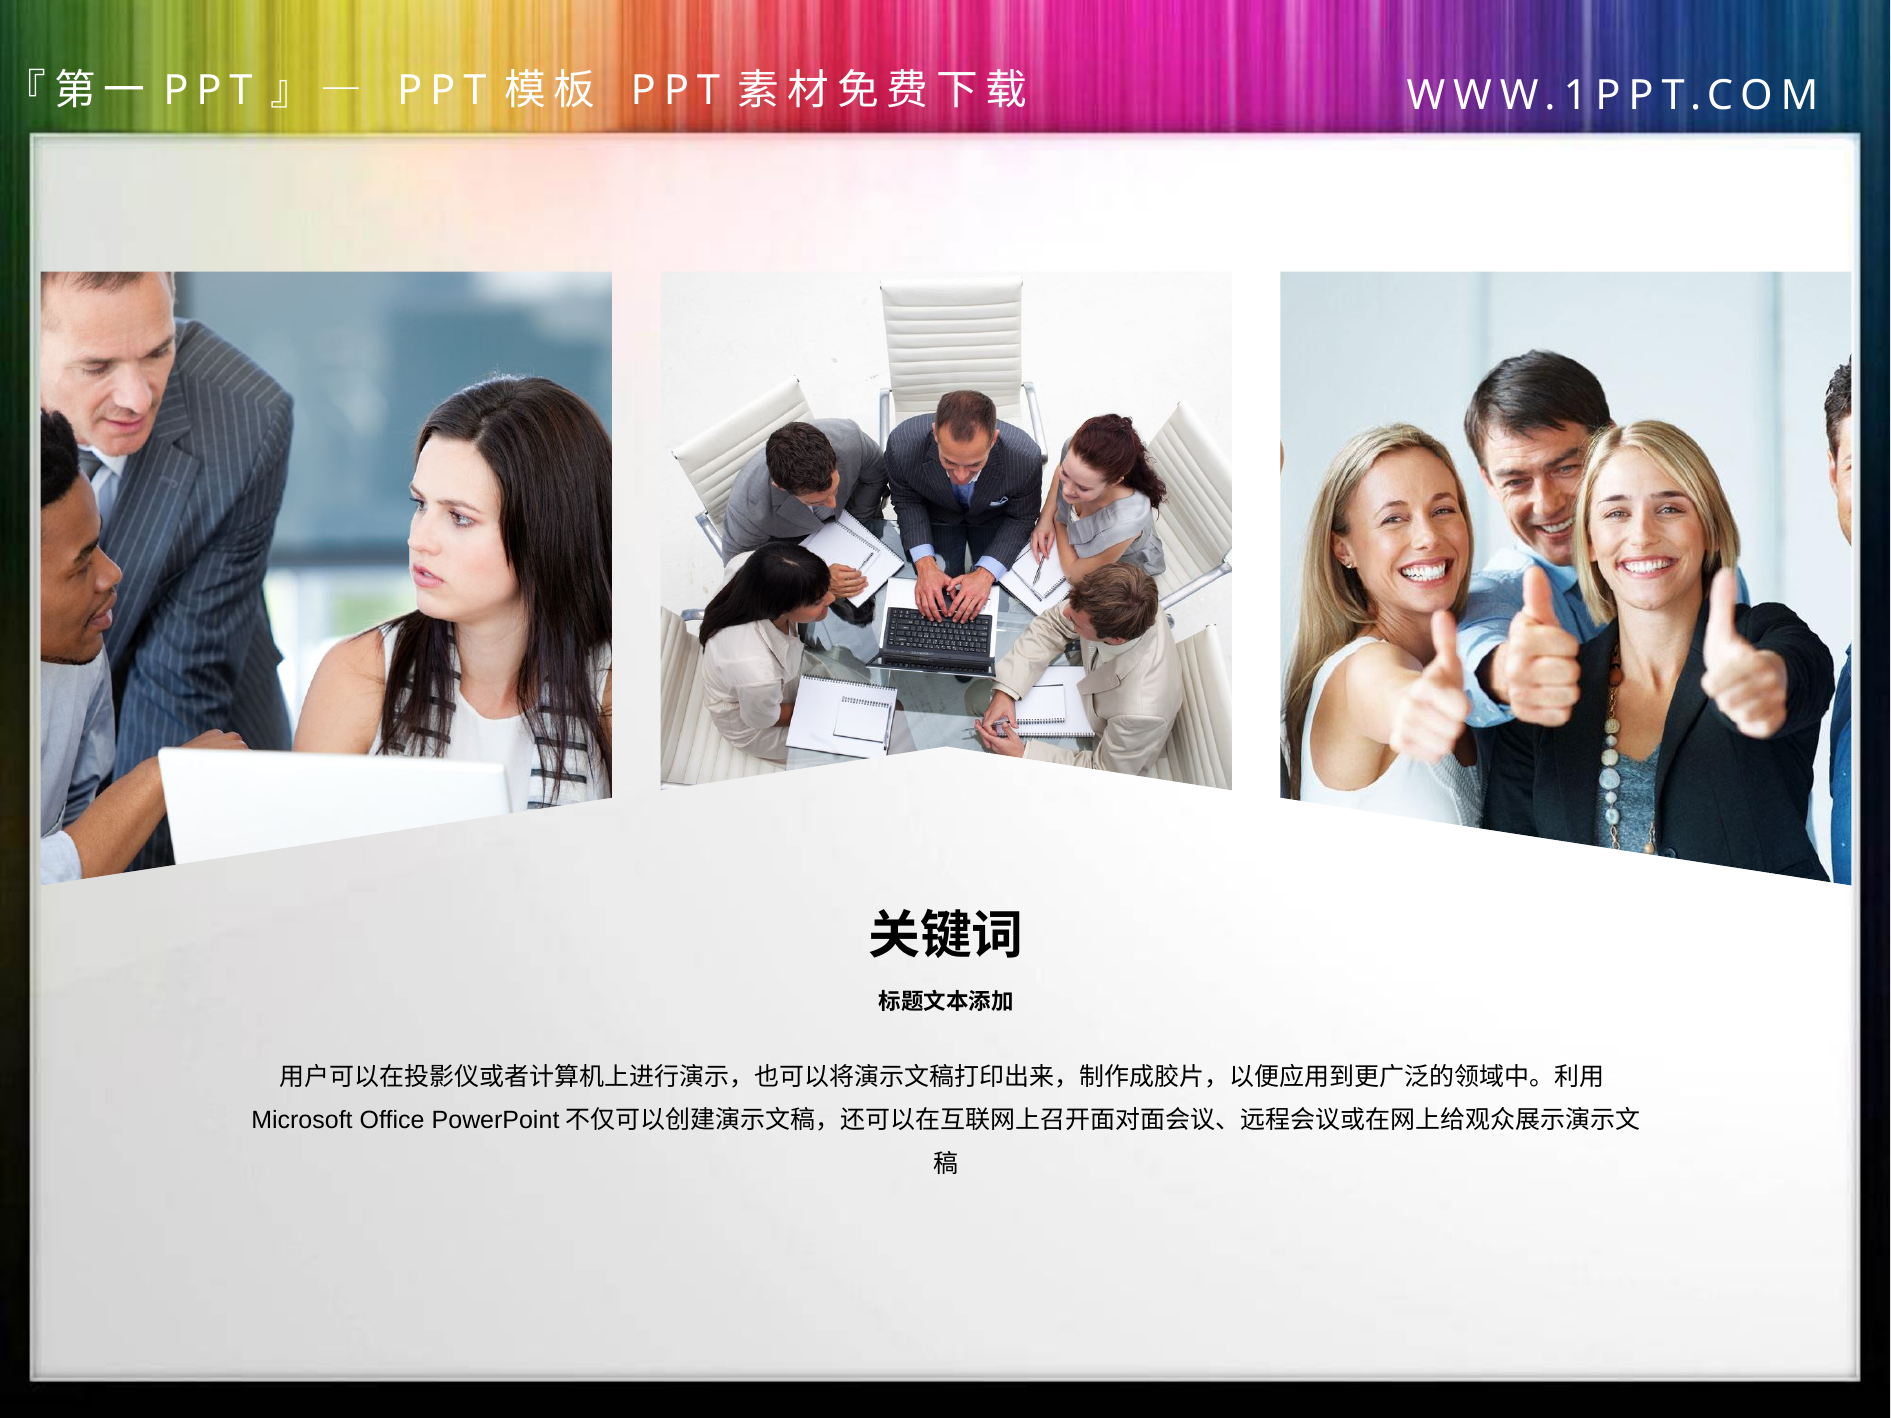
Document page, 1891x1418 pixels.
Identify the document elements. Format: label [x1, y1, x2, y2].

picture [0, 0, 1891, 1418]
text_box [232, 885, 1661, 1248]
